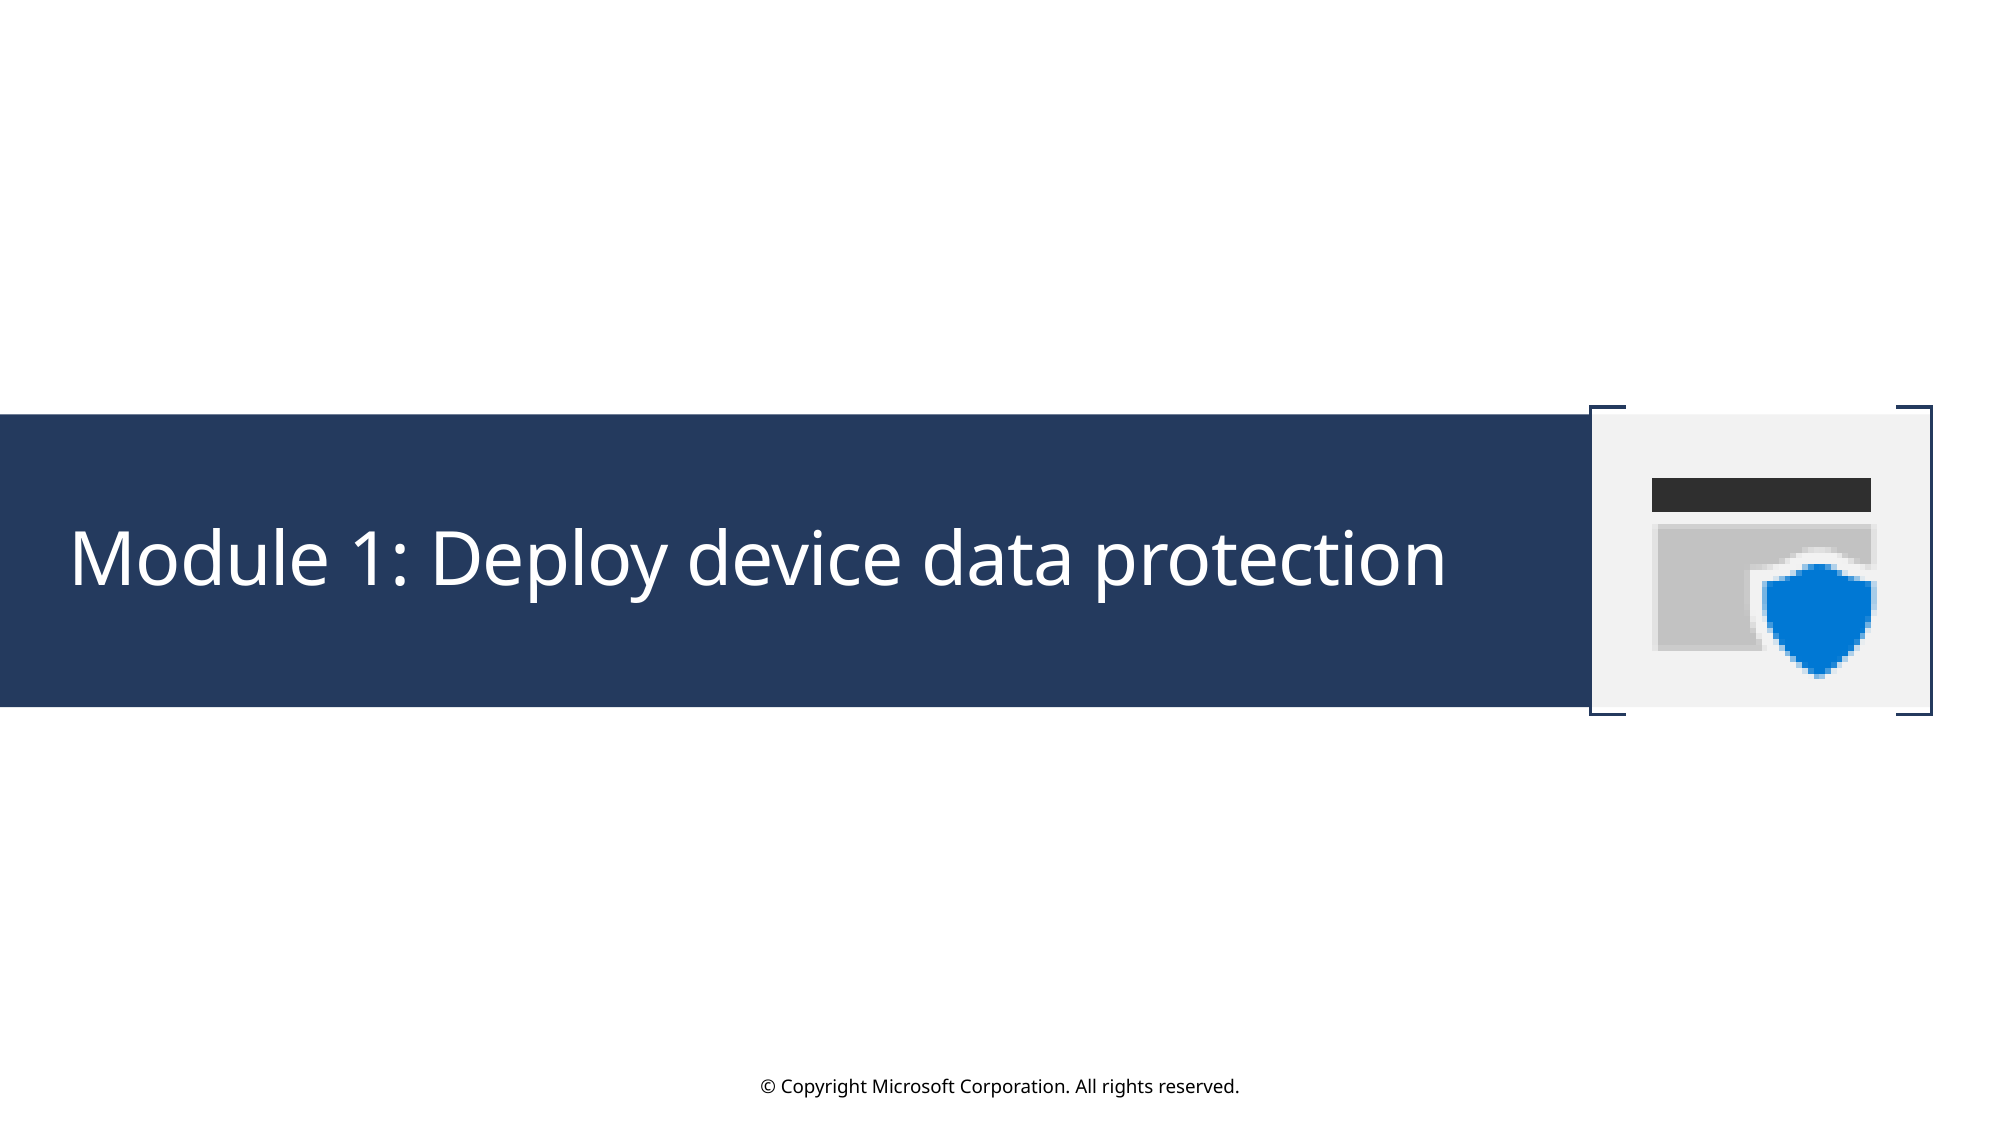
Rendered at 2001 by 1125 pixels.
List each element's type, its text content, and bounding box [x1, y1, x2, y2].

picture [1641, 455, 1879, 692]
title Module 1: Deploy device data protection [68, 414, 1577, 708]
